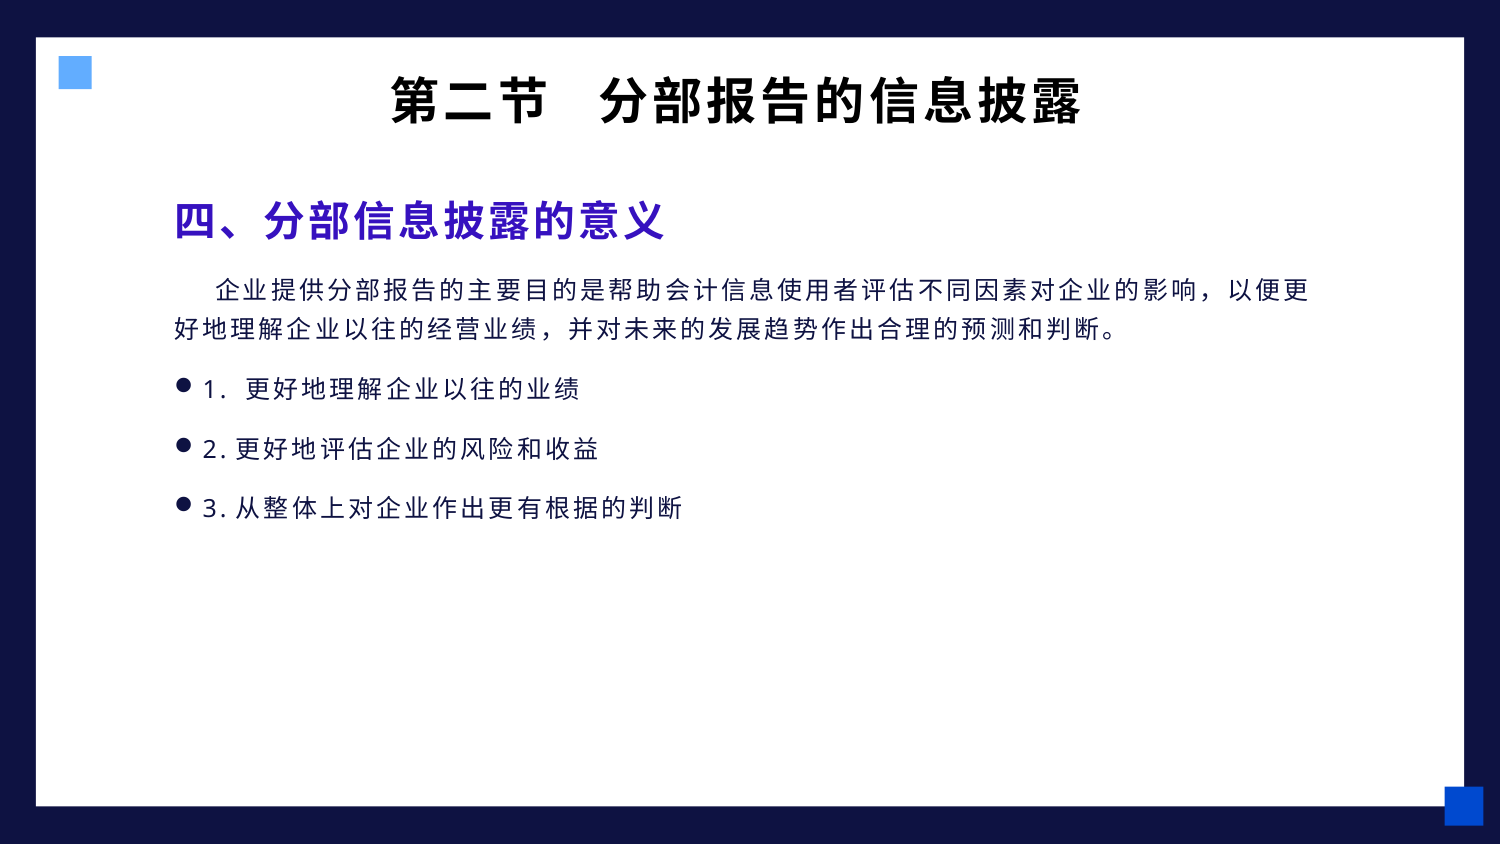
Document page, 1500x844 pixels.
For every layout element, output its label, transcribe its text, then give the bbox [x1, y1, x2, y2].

title 第二节 分部报告的信息披露 [141, 48, 1327, 138]
list 四、分部信息披露的意义 企业提供分部报告的主要目的是帮助会计信息使用者评估不同因素对企业的影响，以便更好地理解企业以往的经营业绩，并对未来的发展趋势作出合理的预测和判断。 1. 更好地理解企业以往的业绩 2.更好地评估企业的风险和收益 3.从整体上对企业作出更有根据的判断 [157, 179, 1343, 604]
